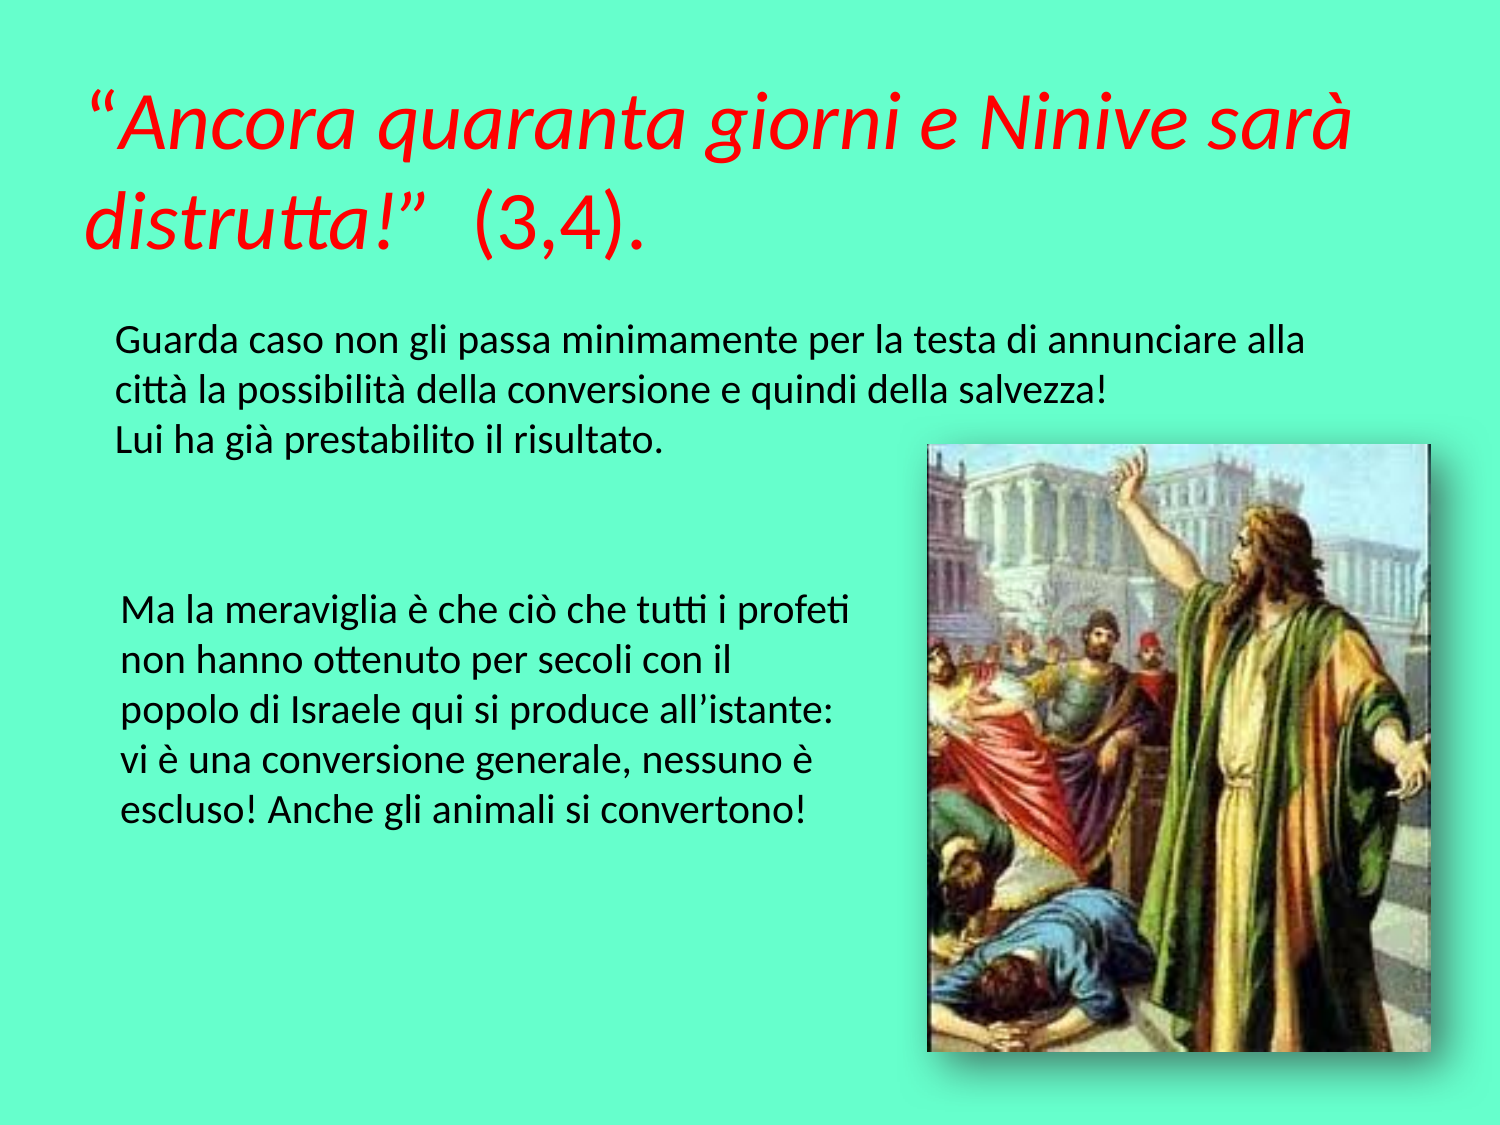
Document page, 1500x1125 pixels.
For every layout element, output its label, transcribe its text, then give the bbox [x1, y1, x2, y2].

text_box Guarda caso non gli passa minimamente per la testa di annunciare alla città la possibilità della conversione e quindi della salvezza! Lui ha già prestabilito il risultato. [100, 304, 1383, 470]
text_box Ma la meraviglia è che ciò che tutti i profeti non hanno ottenuto per secoli con il popolo di Israele qui si produce all’istante: vi è una conversione generale, nessuno è escluso! Anche gli animali si convertono! [105, 574, 868, 839]
picture [926, 444, 1432, 1052]
text_box “Ancora quaranta giorni e Ninive sarà distrutta!” (3,4). [70, 58, 1407, 274]
